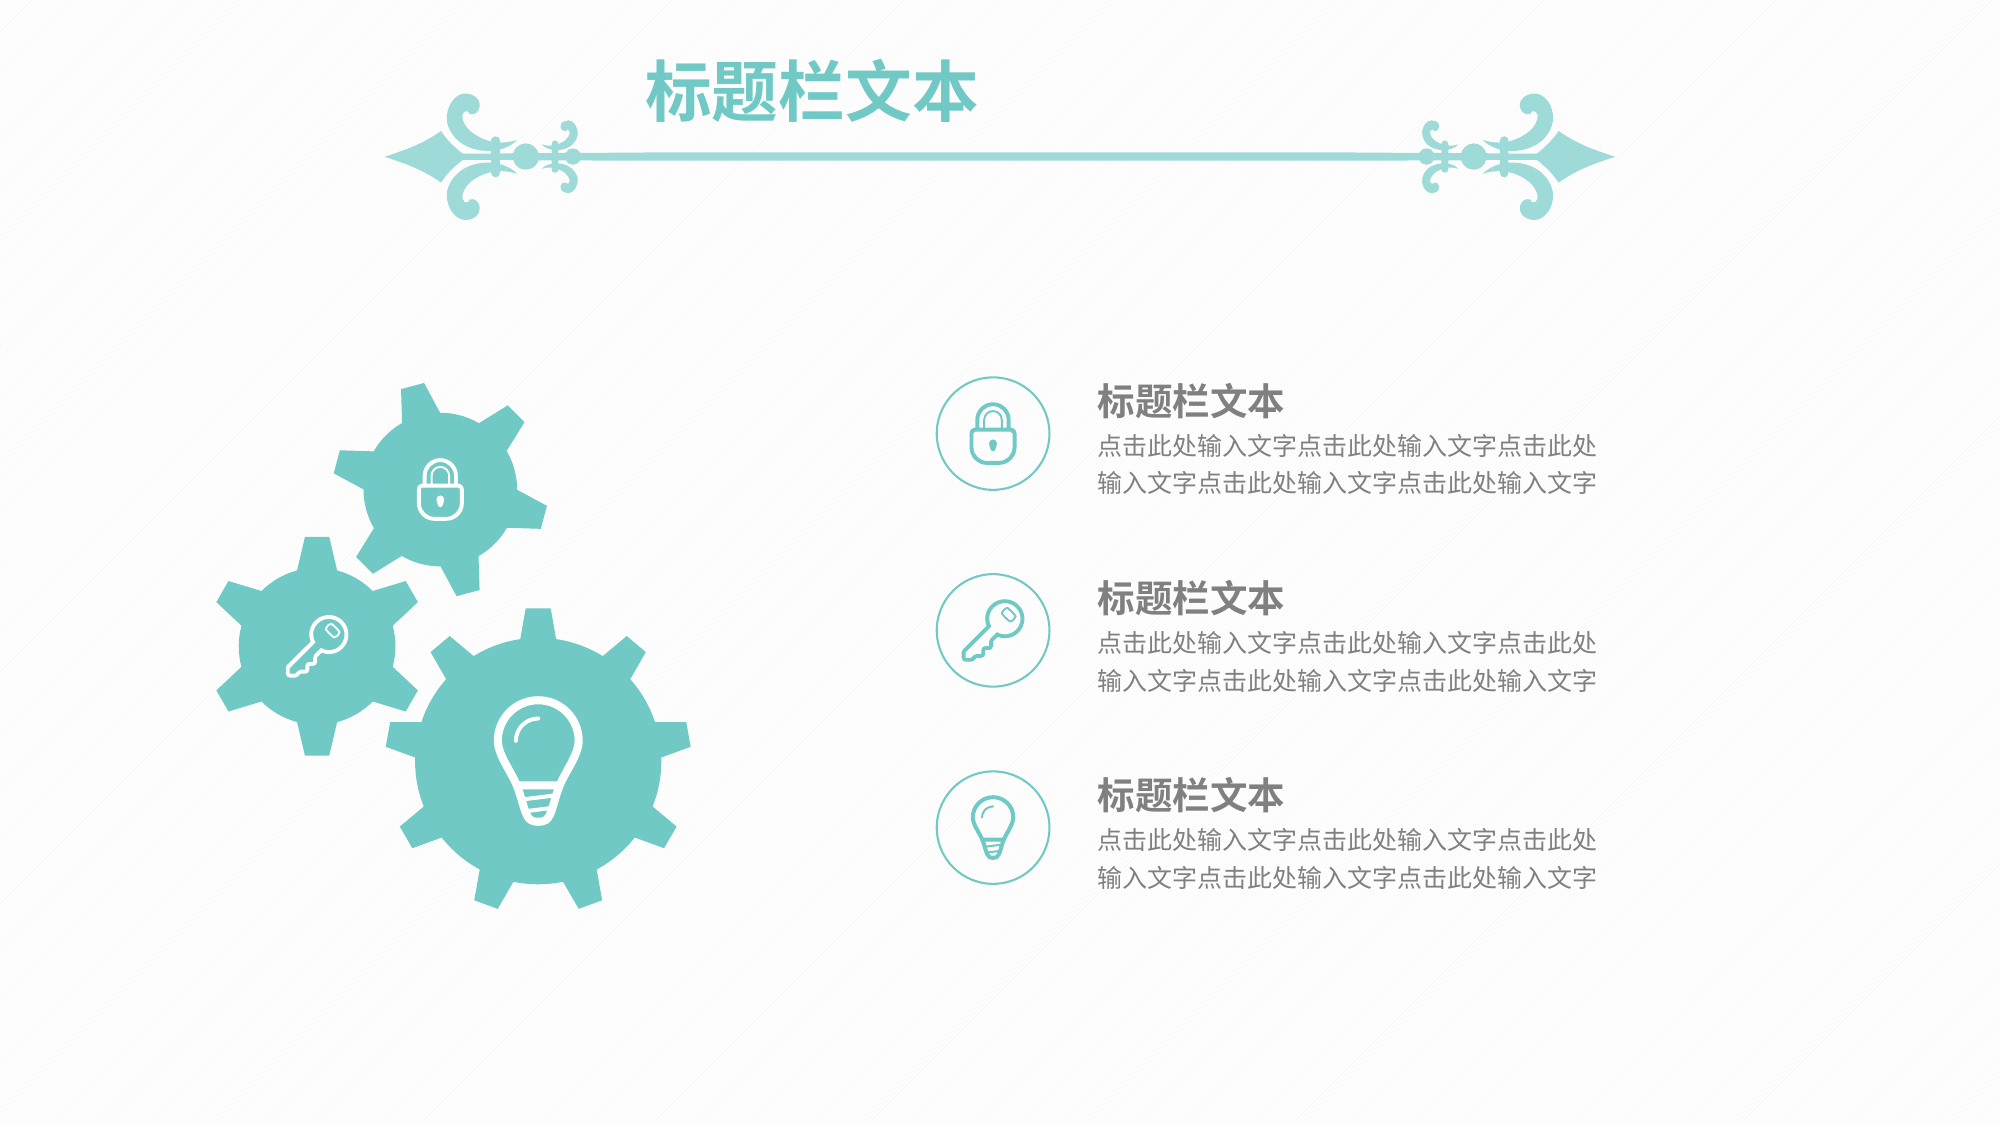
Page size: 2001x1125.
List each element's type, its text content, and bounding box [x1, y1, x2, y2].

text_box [384, 90, 1616, 224]
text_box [936, 377, 1050, 490]
text_box 标题栏文本 点击此处输入文字点击此处输入文字点击此处输入文字点击此处输入文字点击此处输入文字 [1083, 753, 1632, 900]
text_box 标题栏文本 点击此处输入文字点击此处输入文字点击此处输入文字点击此处输入文字点击此处输入文字 [1083, 556, 1632, 703]
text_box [384, 606, 693, 916]
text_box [205, 534, 430, 759]
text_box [936, 574, 1050, 687]
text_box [305, 355, 575, 624]
text_box 标题栏文本 点击此处输入文字点击此处输入文字点击此处输入文字点击此处输入文字点击此处输入文字 [1083, 359, 1632, 506]
text_box 标题栏文本 [630, 42, 1370, 90]
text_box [936, 771, 1050, 884]
